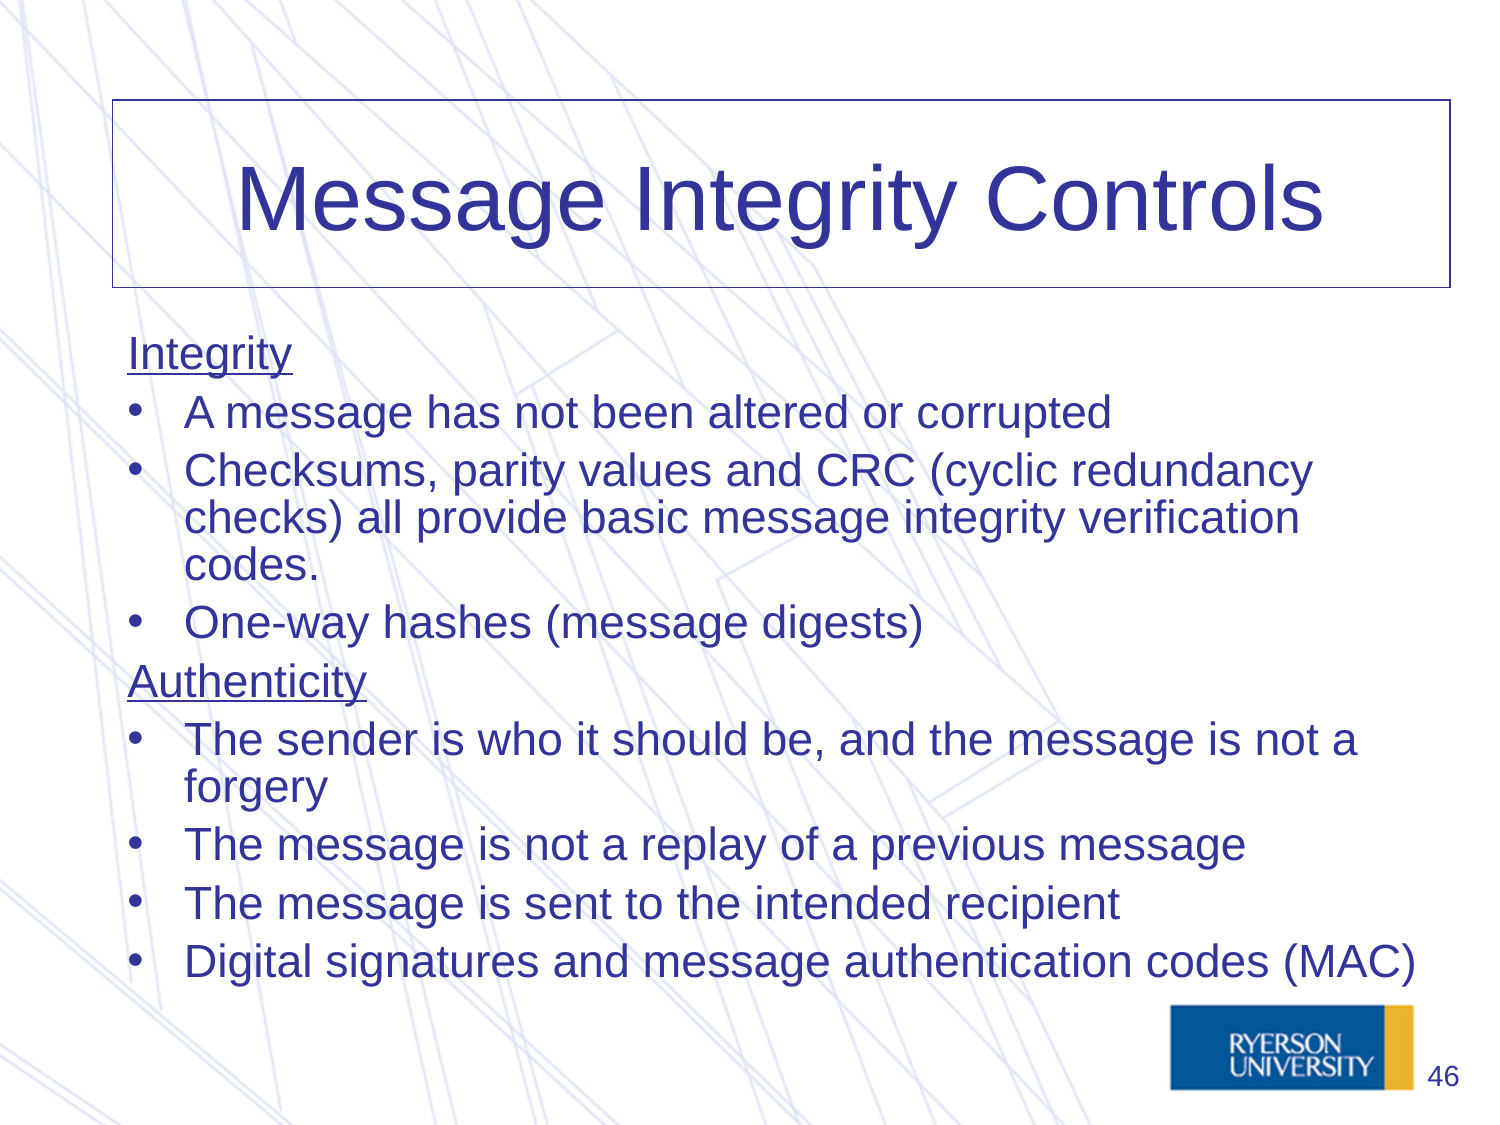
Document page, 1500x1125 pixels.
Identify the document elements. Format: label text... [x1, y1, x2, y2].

picture [0, 0, 1500, 1125]
title Message Integrity Controls [112, 99, 1451, 288]
list Integrity A message has not been altered or corrupted Checksums, parity values and CRC (cyclic redundancy checks) all provide basic message integrity verification codes. One-way hashes (message digests) Authenticity The sender is who it should be, and the message is not a forgery The message is not a replay of a previous message The message is sent to the intended recipient Digital signatures and message authentication codes (MAC) [112, 324, 1451, 1001]
slide_number 46 [1399, 1049, 1476, 1113]
